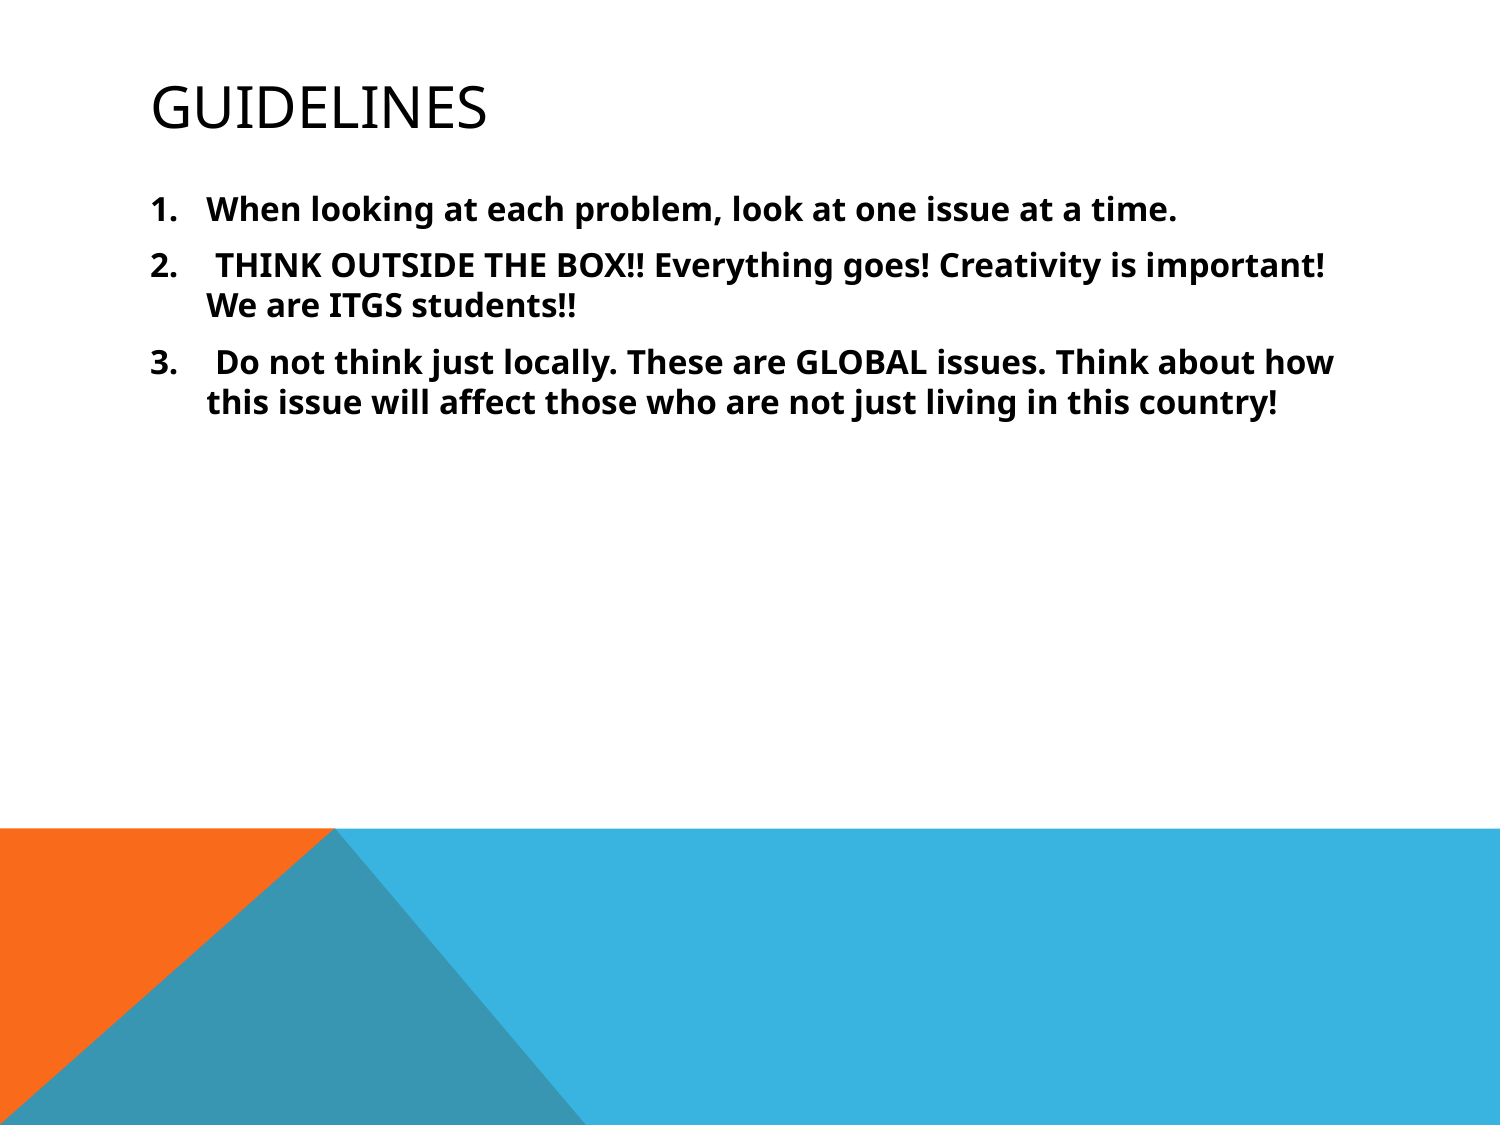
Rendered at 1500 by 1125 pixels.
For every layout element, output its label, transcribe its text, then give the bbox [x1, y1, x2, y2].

list When looking at each problem, look at one issue at a time. THINK OUTSIDE THE BOX!! Everything goes! Creativity is important! We are ITGS students!! Do not think just locally. These are GLOBAL issues. Think about how this issue will affect those who are not just living in this country! [135, 180, 1369, 768]
title Guidelines [135, 60, 1369, 150]
